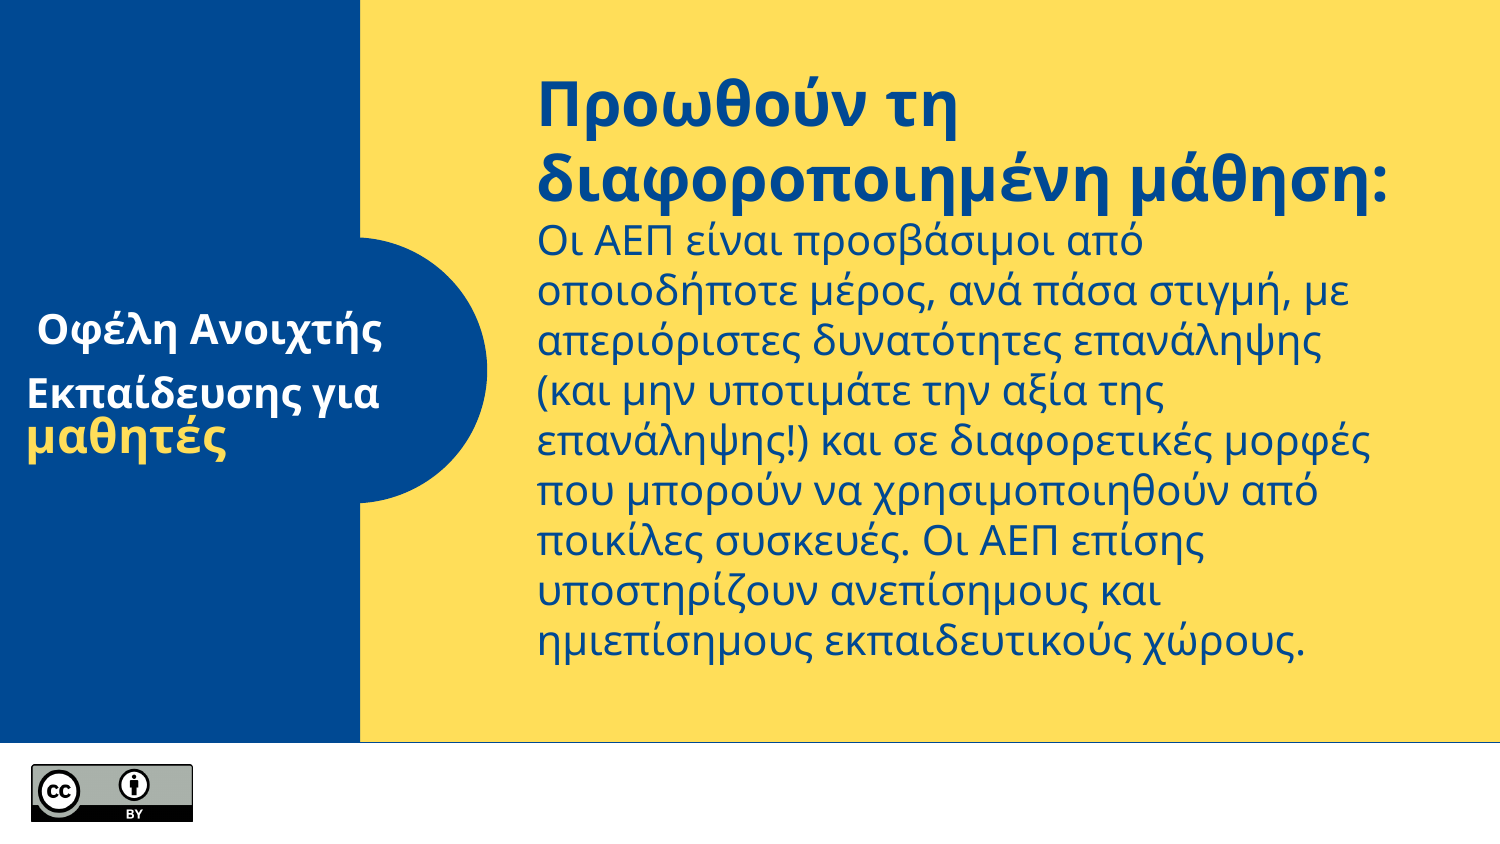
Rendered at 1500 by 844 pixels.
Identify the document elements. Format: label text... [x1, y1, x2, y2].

text_box Οφέλη Ανοιχτής Εκπαίδευσης για μαθητές [10, 274, 488, 479]
text_box Προωθούν τη διαφοροποιημένη μάθηση: Οι ΑΕΠ είναι προσβάσιμοι από οποιοδήποτε μέρος, ανά πάσα στιγμή, με απεριόριστες δυνατότητες επανάληψης (και μην υποτιμάτε την αξία της επανάληψης!) και σε διαφορετικές μορφές που μπορούν να χρησιμοποιηθούν από ποικίλες συσκευές. Οι ΑΕΠ επίσης υποστηρίζουν ανεπίσημους και ημιεπίσημους εκπαιδευτικούς χώρους. [521, 48, 1415, 679]
picture [31, 764, 193, 822]
text_box [259, 237, 446, 274]
text_box [274, 479, 431, 504]
text_box [0, 0, 361, 742]
text_box [0, 750, 1500, 844]
